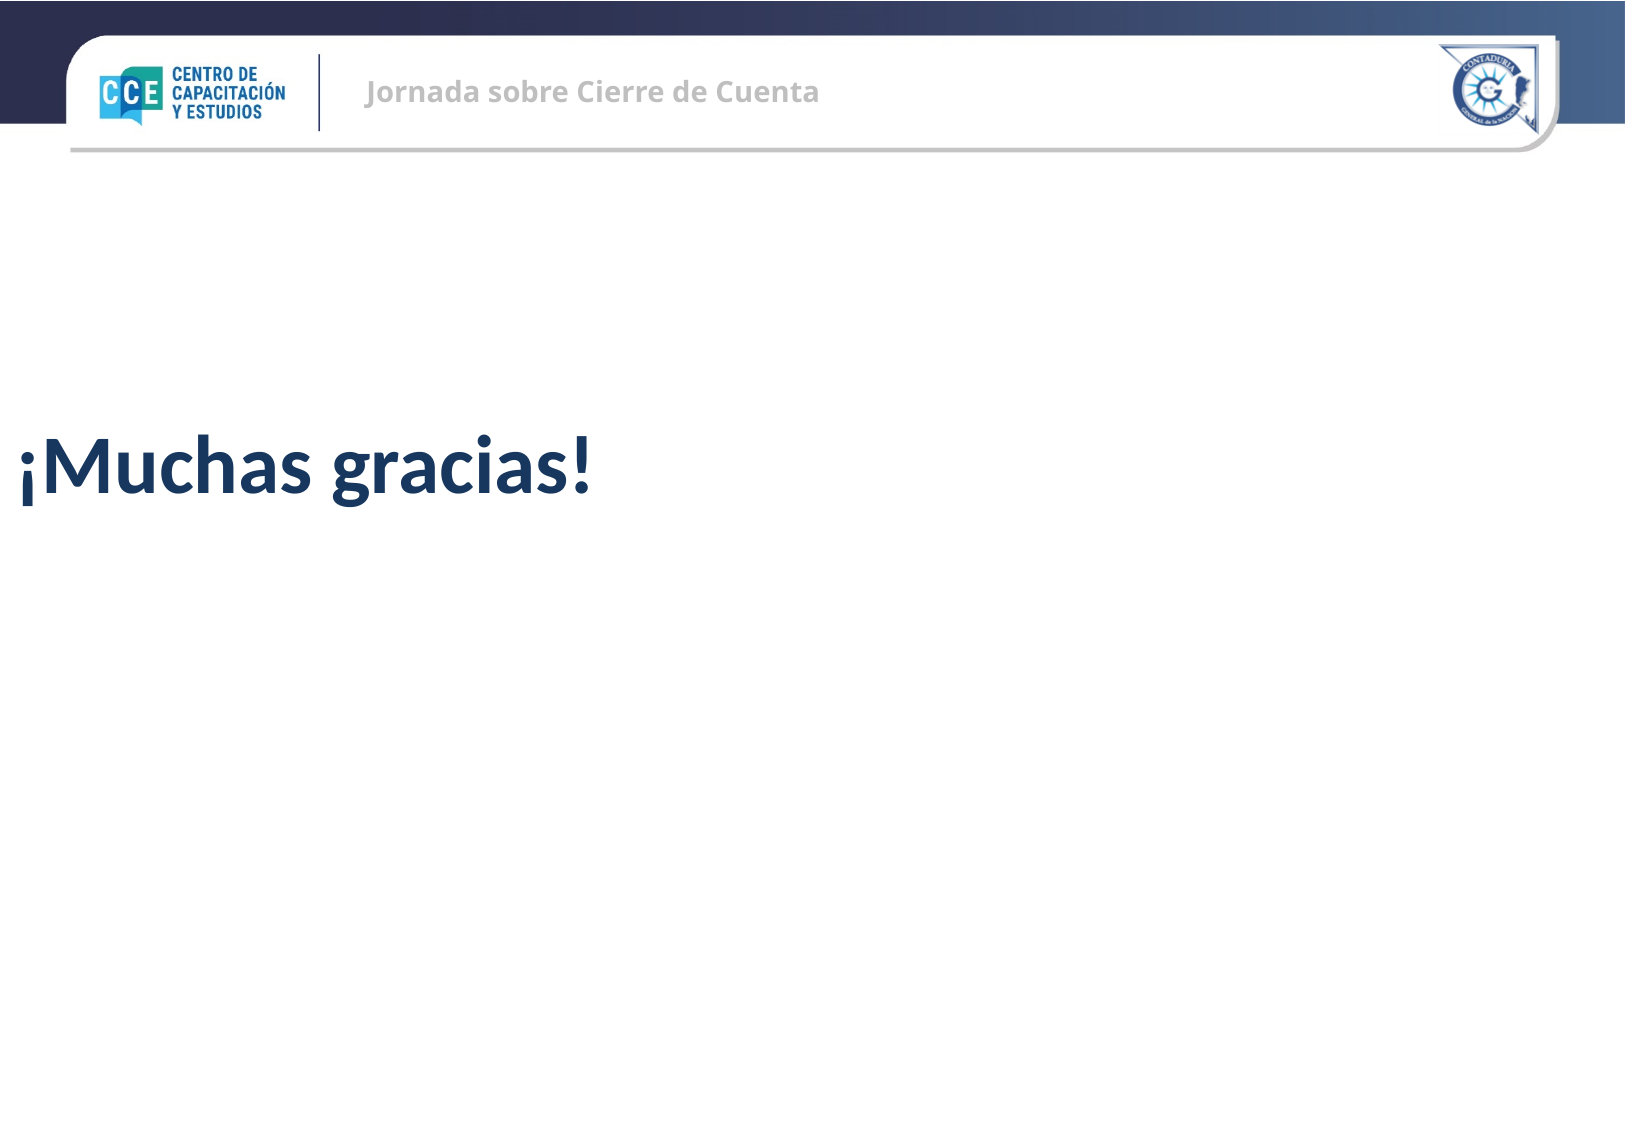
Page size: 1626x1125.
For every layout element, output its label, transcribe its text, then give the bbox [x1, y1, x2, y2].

title ¡Muchas gracias! [0, 403, 1625, 584]
picture [0, 1, 1625, 156]
